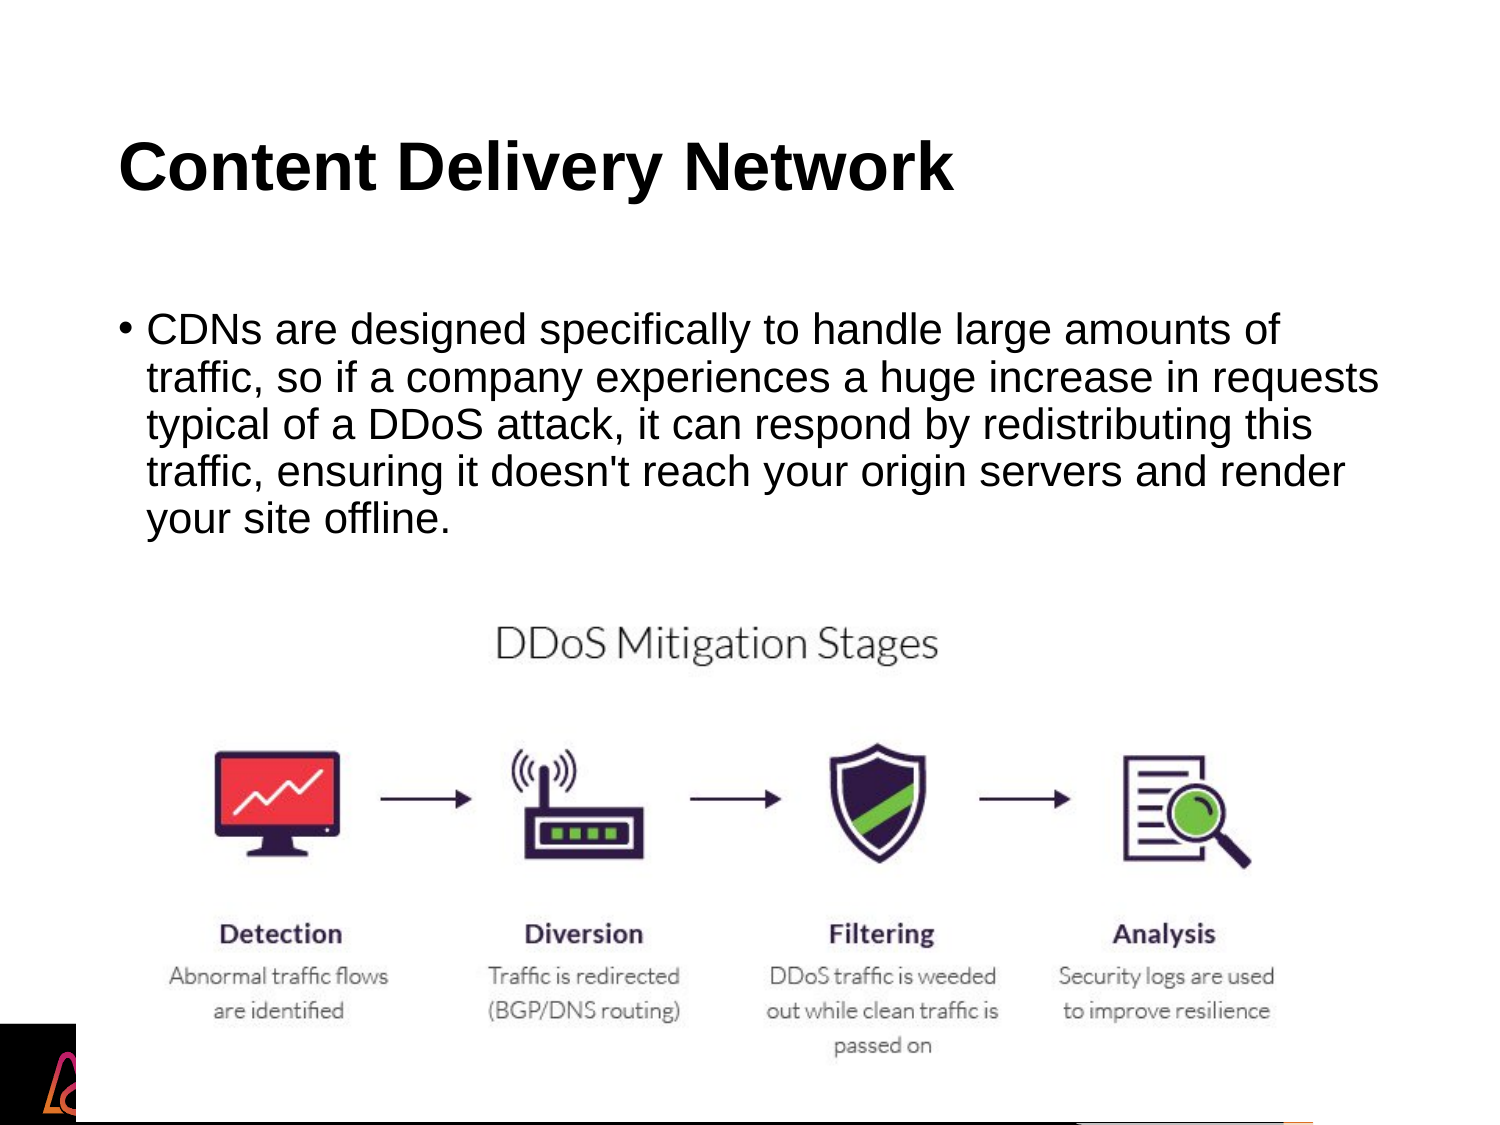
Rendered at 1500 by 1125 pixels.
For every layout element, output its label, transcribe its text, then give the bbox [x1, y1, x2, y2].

list CDNs are designed specifically to handle large amounts of traffic, so if a company experiences a huge increase in requests typical of a DDoS attack, it can respond by redistributing this traffic, ensuring it doesn't reach your origin servers and render your site offline. [103, 299, 1397, 1014]
picture [0, 552, 1468, 1125]
title Content Delivery Network [103, 59, 1397, 278]
